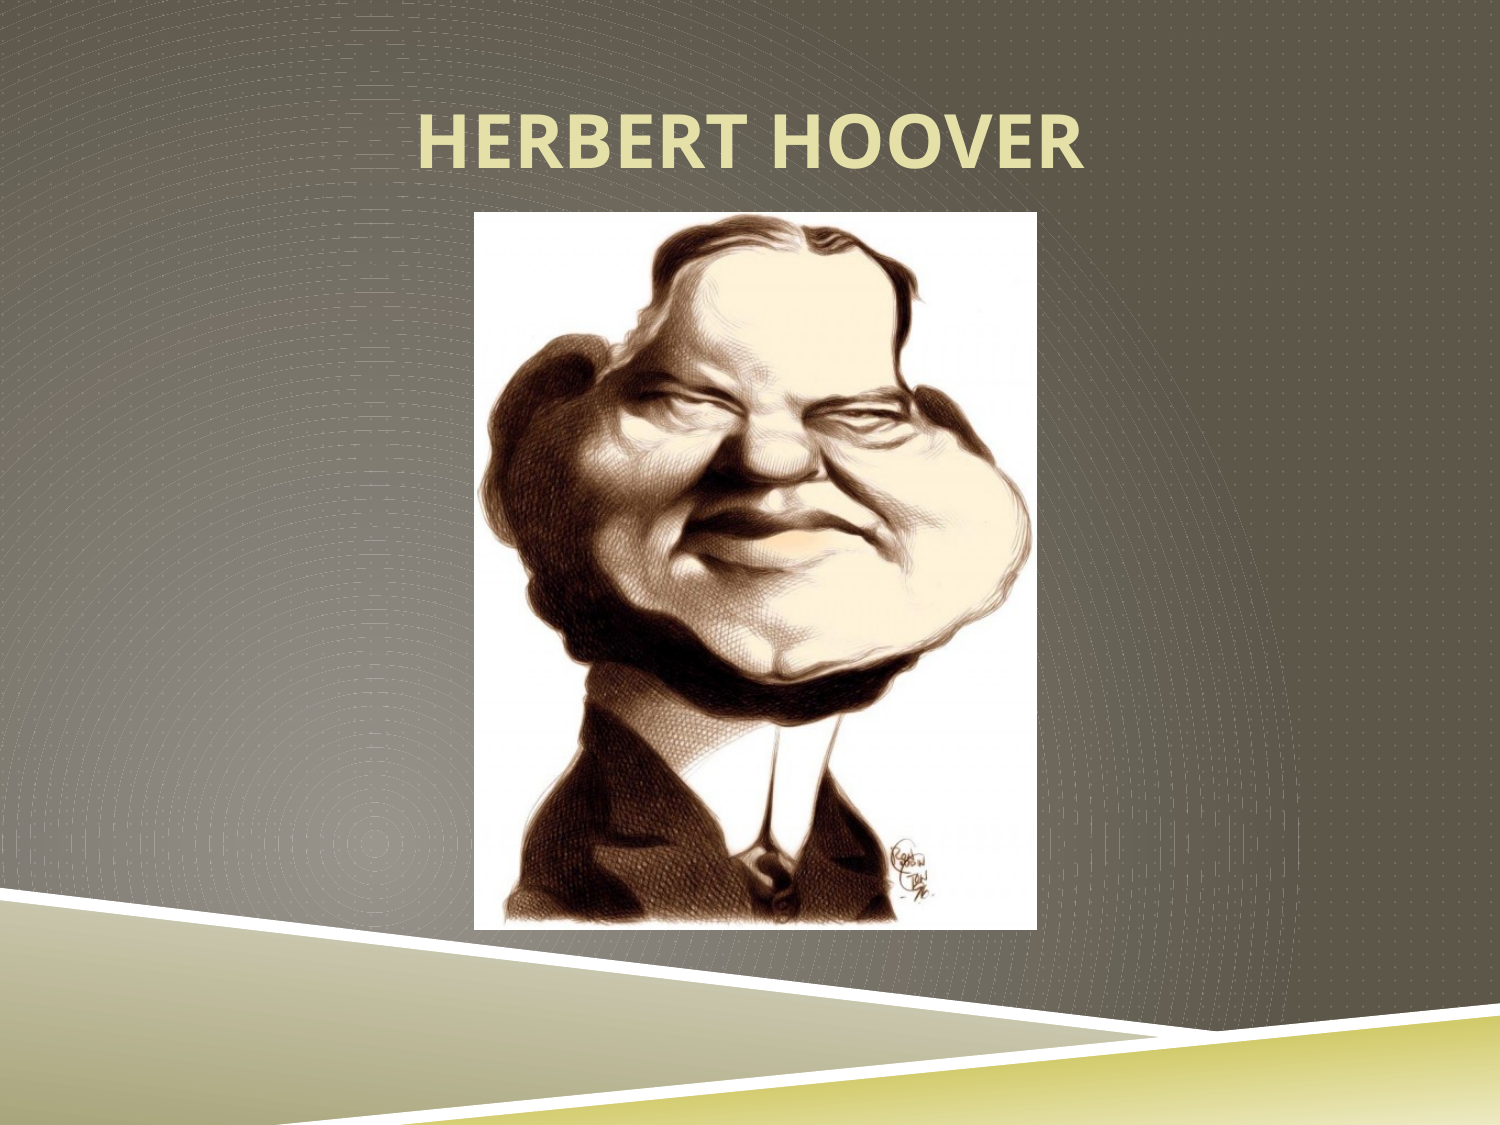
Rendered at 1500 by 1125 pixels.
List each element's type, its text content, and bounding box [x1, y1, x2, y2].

title HERBERT Hoover [112, 45, 1388, 233]
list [474, 212, 1037, 930]
